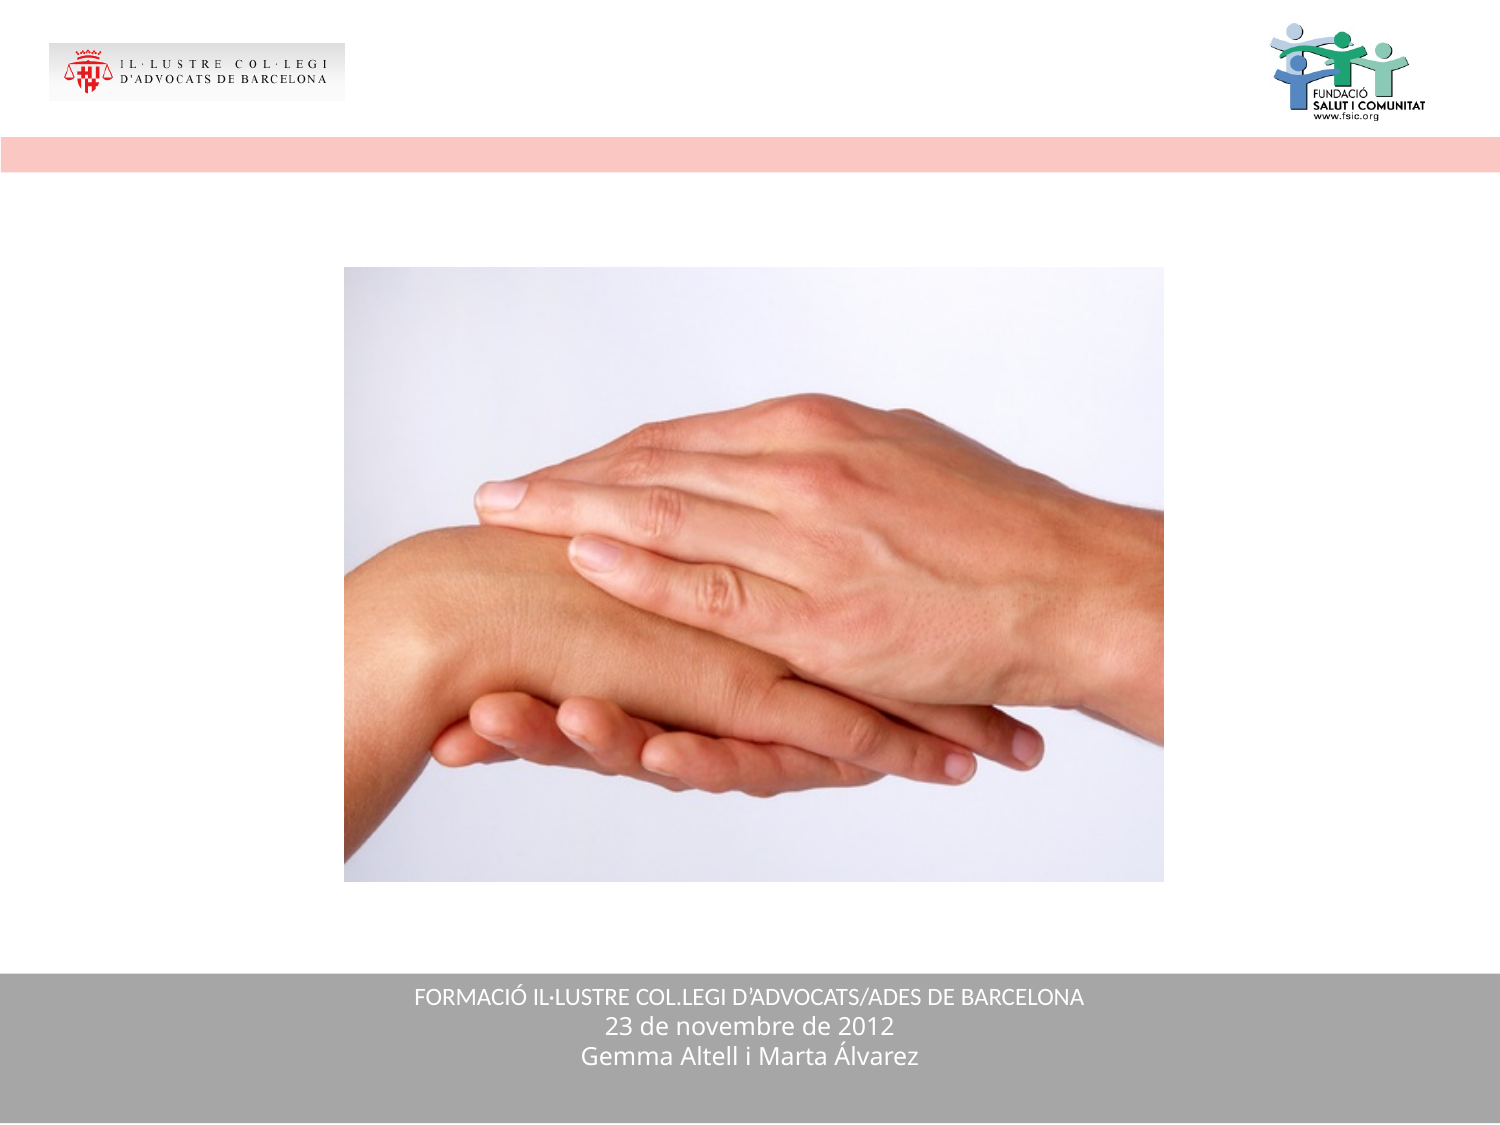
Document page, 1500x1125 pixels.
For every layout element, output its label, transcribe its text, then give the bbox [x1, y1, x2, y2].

picture [48, 43, 346, 101]
text_box FORMACIÓ IL·LUSTRE COL.LEGI D’ADVOCATS/ADES DE BARCELONA 23 de novembre de 2012 Gemma Altell i Marta Álvarez [0, 973, 1500, 1124]
picture [344, 266, 1164, 882]
picture [1269, 22, 1425, 121]
text_box [0, 137, 1500, 173]
